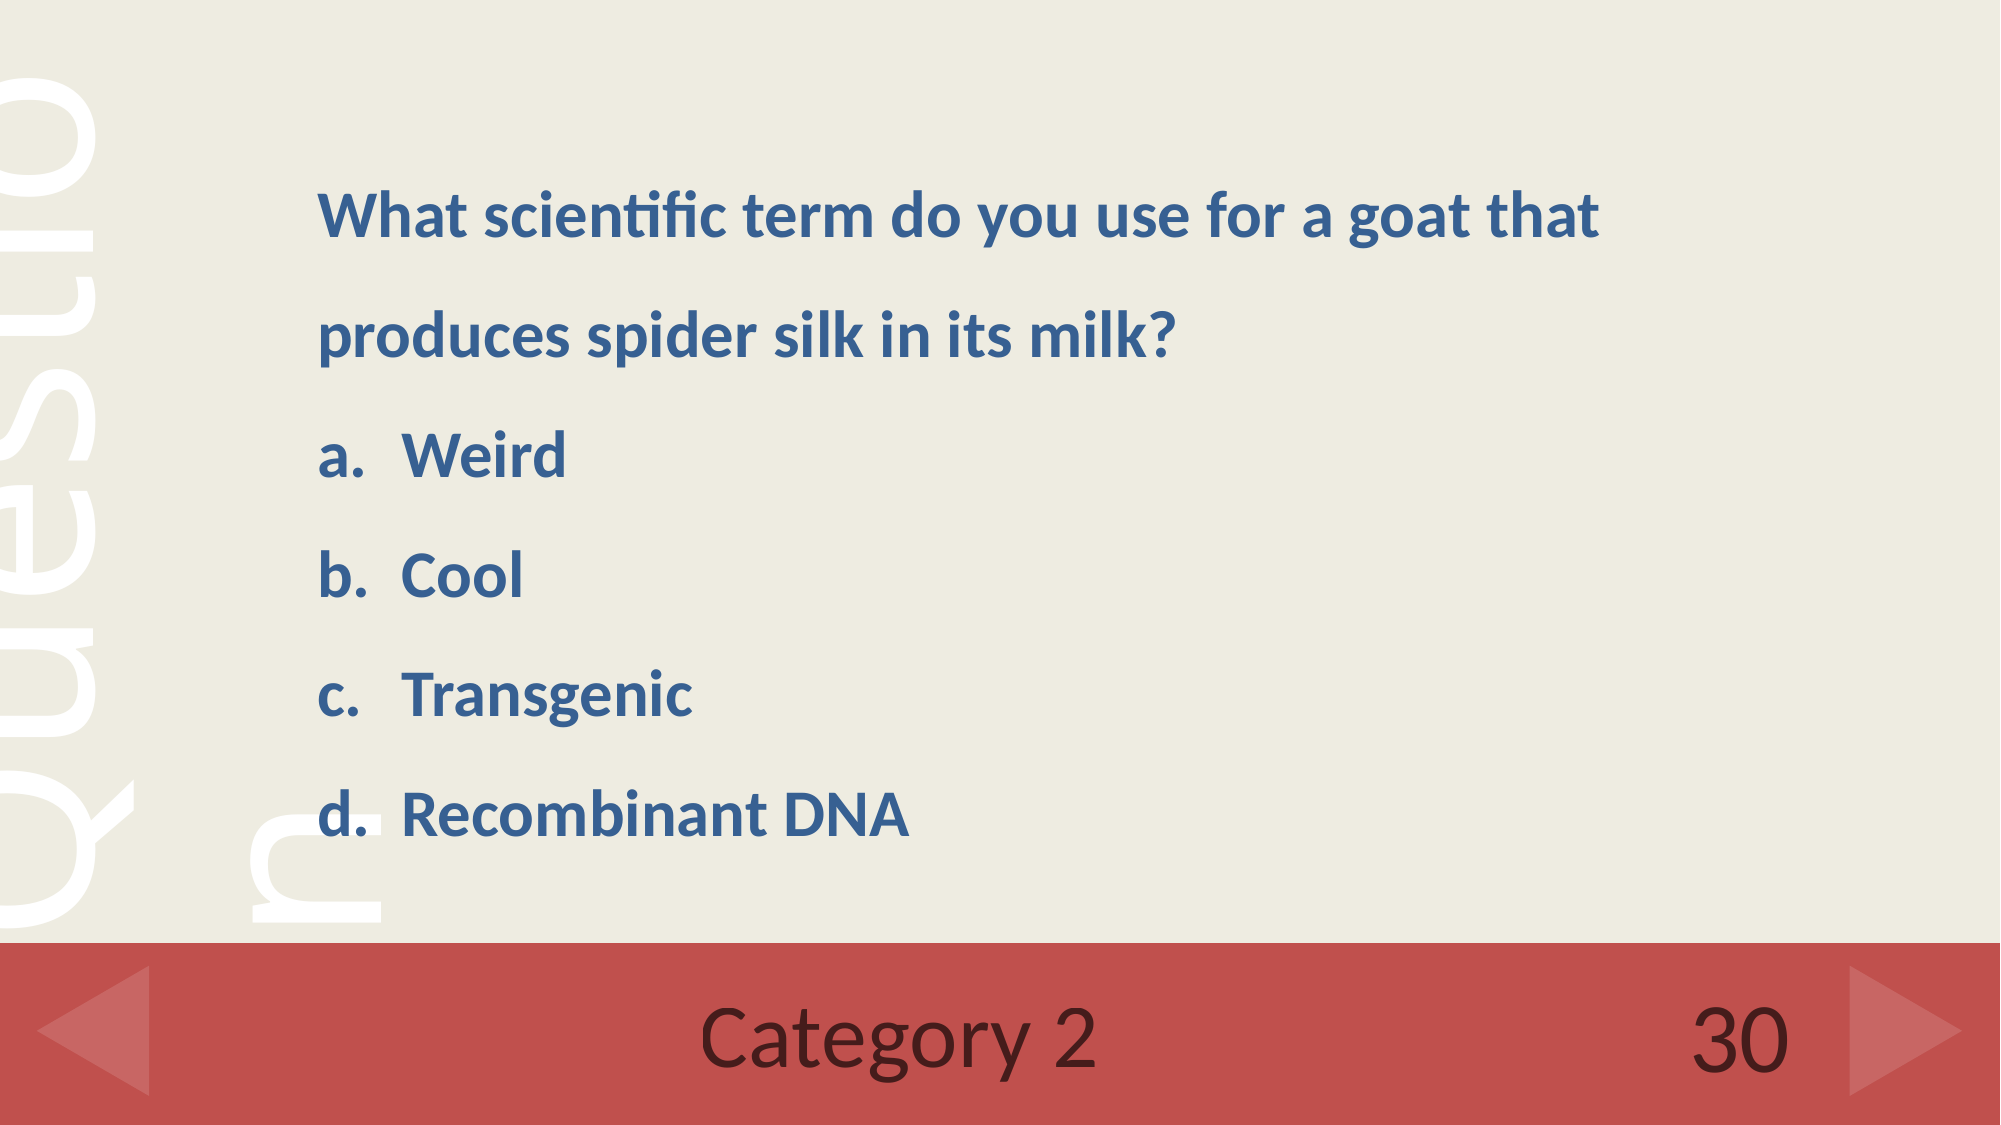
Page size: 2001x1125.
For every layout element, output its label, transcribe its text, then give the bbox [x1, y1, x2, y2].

list What scientific term do you use for a goat that produces spider silk in its milk? Weird Cool Transgenic Recombinant DNA [302, 126, 1881, 854]
title Category 2 [0, 937, 1800, 1125]
list 30 [1800, 967, 1806, 1097]
